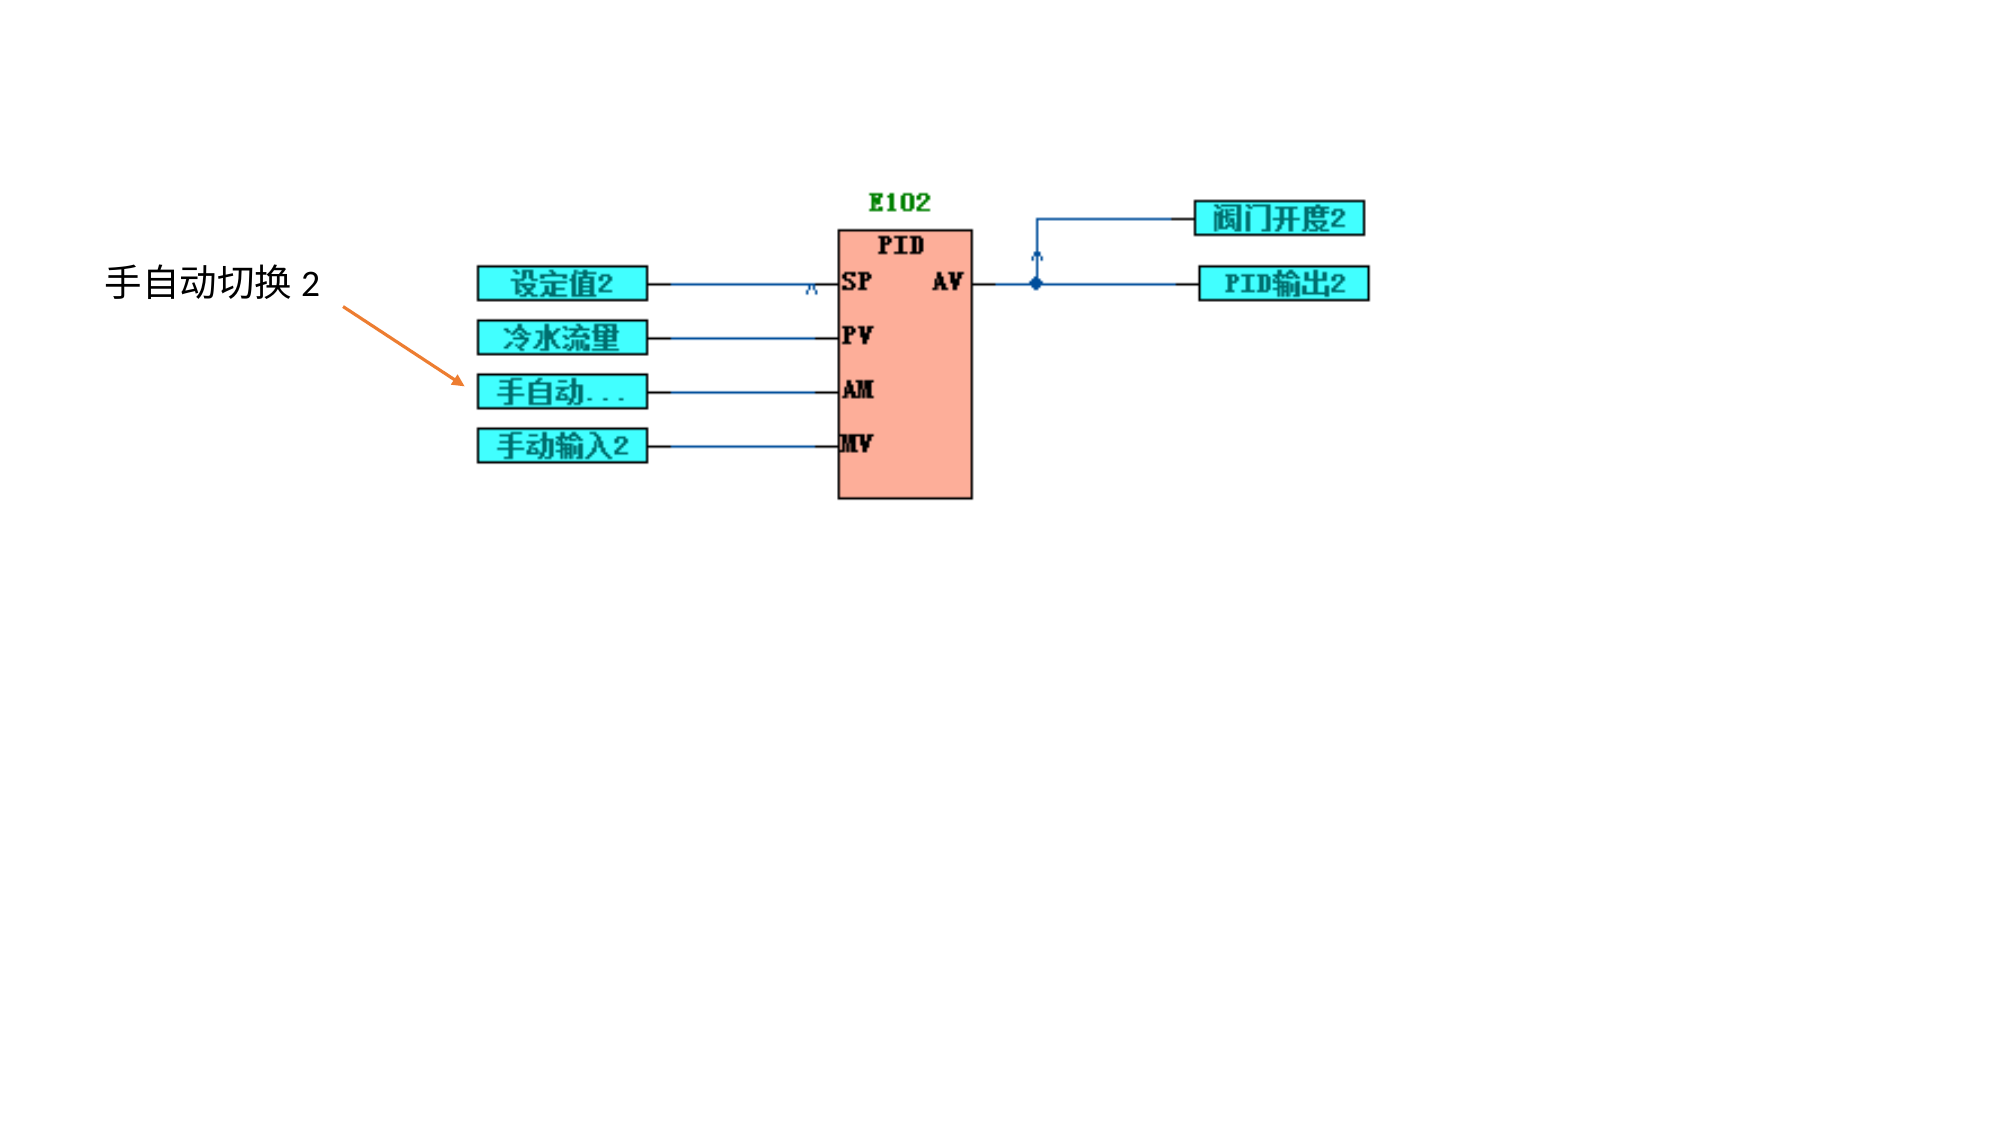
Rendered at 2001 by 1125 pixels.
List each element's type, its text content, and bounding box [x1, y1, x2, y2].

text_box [343, 306, 465, 387]
picture [464, 169, 1438, 552]
text_box 手自动切换2 [89, 251, 380, 312]
